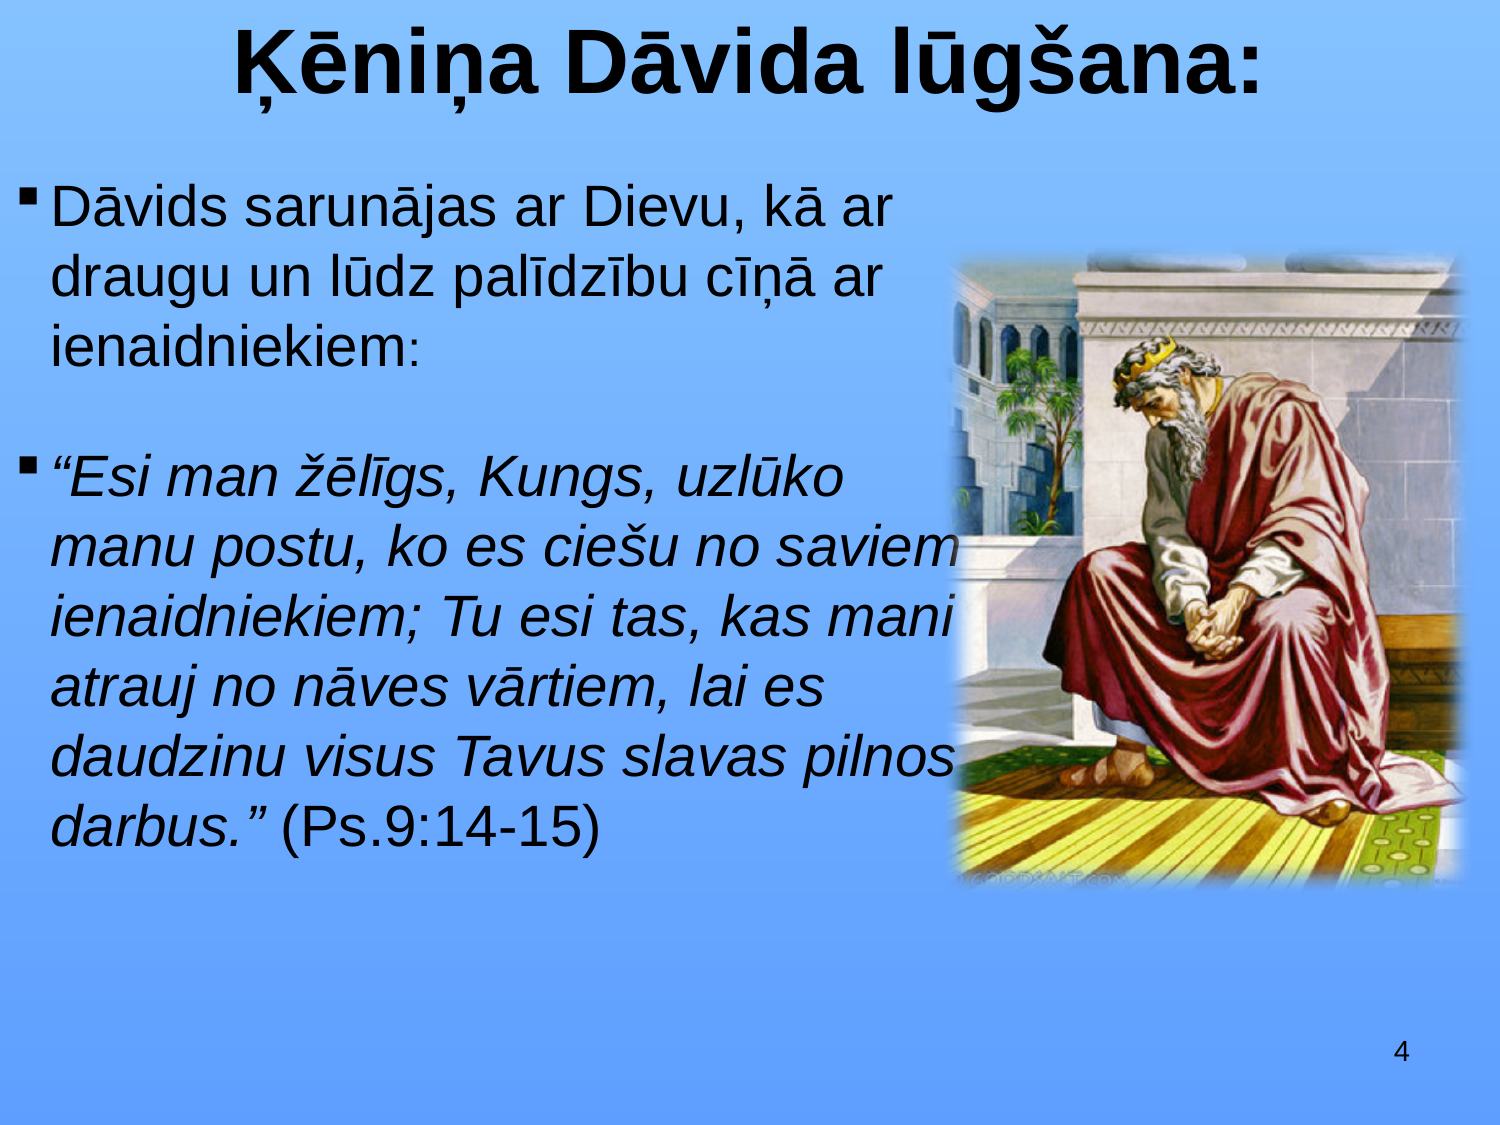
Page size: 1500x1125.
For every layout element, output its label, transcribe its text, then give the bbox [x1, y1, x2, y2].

text_box Dāvids sarunājas ar Dievu, kā ar draugu un lūdz palīdzību cīņā ar ienaidniekiem: “Esi man žēlīgs, Kungs, uzlūko manu postu, ko es ciešu no saviem ienaidniekiem; Tu esi tas, kas mani atrauj no nāves vārtiem, lai es daudzinu visus Tavus slavas pilnos darbus.” (Ps.9:14-15) [0, 160, 998, 891]
picture [942, 243, 1474, 894]
slide_number 4 [1074, 1024, 1426, 1103]
title Ķēniņa Dāvida lūgšana: [0, 0, 1500, 114]
